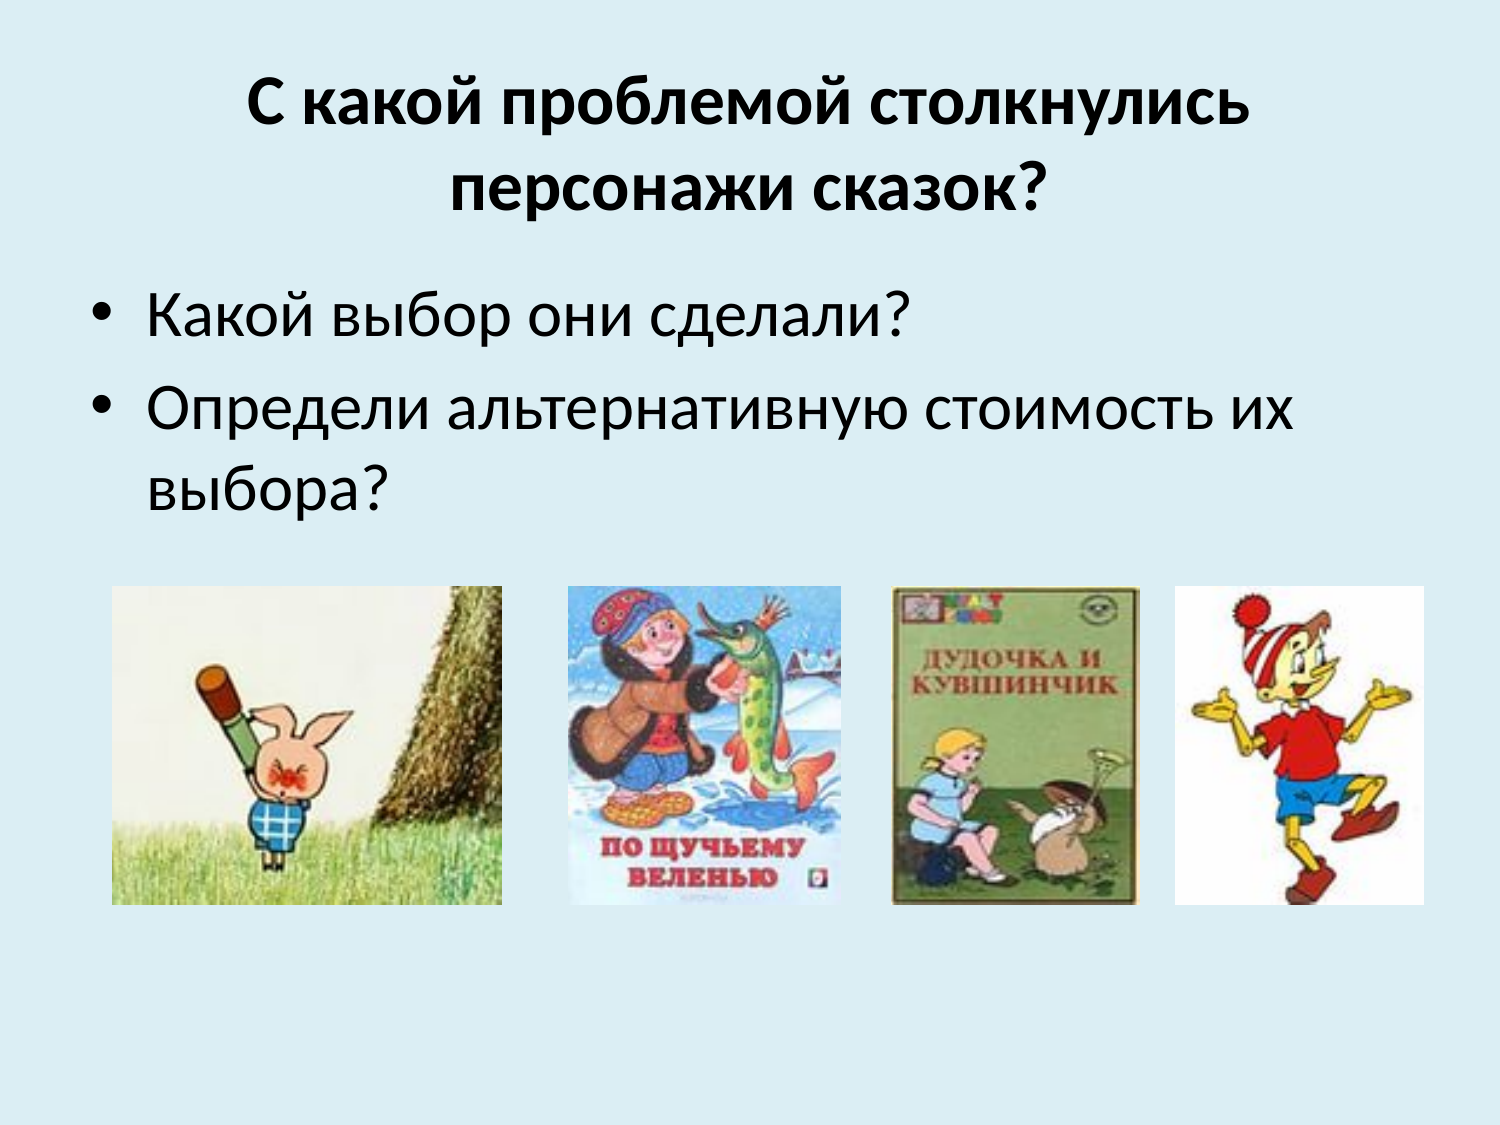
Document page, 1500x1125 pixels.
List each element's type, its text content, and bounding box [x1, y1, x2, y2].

title С какой проблемой столкнулись персонажи сказок? [75, 45, 1425, 233]
list Какой выбор они сделали? Определи альтернативную стоимость их выбора? [75, 262, 1425, 1005]
picture [568, 585, 841, 906]
picture [1174, 585, 1424, 906]
picture [891, 585, 1140, 906]
picture [111, 585, 503, 906]
